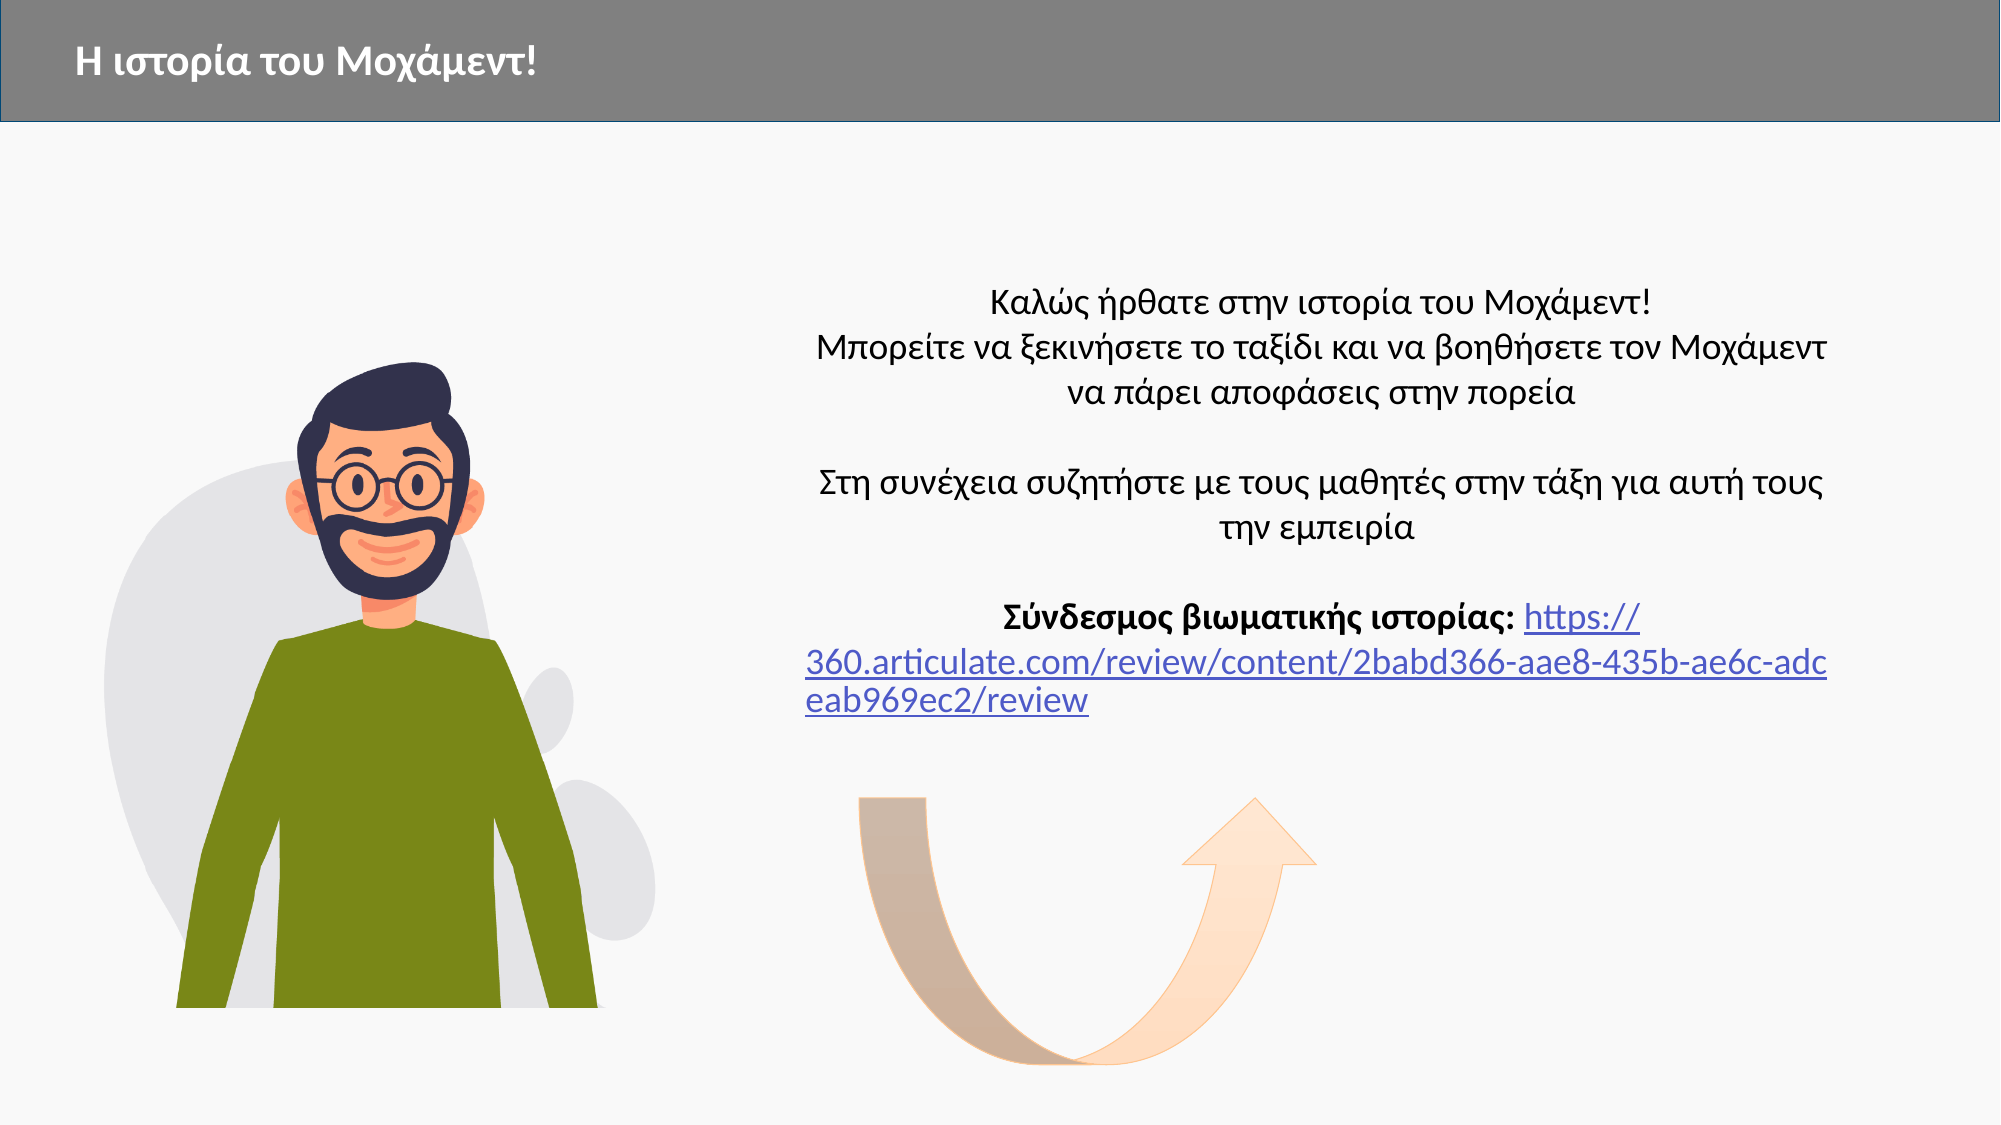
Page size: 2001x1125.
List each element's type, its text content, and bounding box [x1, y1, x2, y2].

text_box Καλώς ήρθατε στην ιστορία του Μοχάμεντ! Μπορείτε να ξεκινήσετε το ταξίδι και να βοηθήσετε τον Μοχάμεντ να πάρει αποφάσεις στην πορεία Στη συνέχεια συζητήστε με τους μαθητές στην τάξη για αυτή τους την εμπειρία Σύνδεσμος βιωματικής ιστορίας: https://360.articulate.com/review/content/2babd366-aae8-435b-ae6c-adceab969ec2/review [1346, 270, 1853, 825]
title Η ιστορία του Μοχάμεντ! [60, 0, 1938, 122]
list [36, 269, 1346, 1008]
text_box [927, 1008, 1220, 1066]
